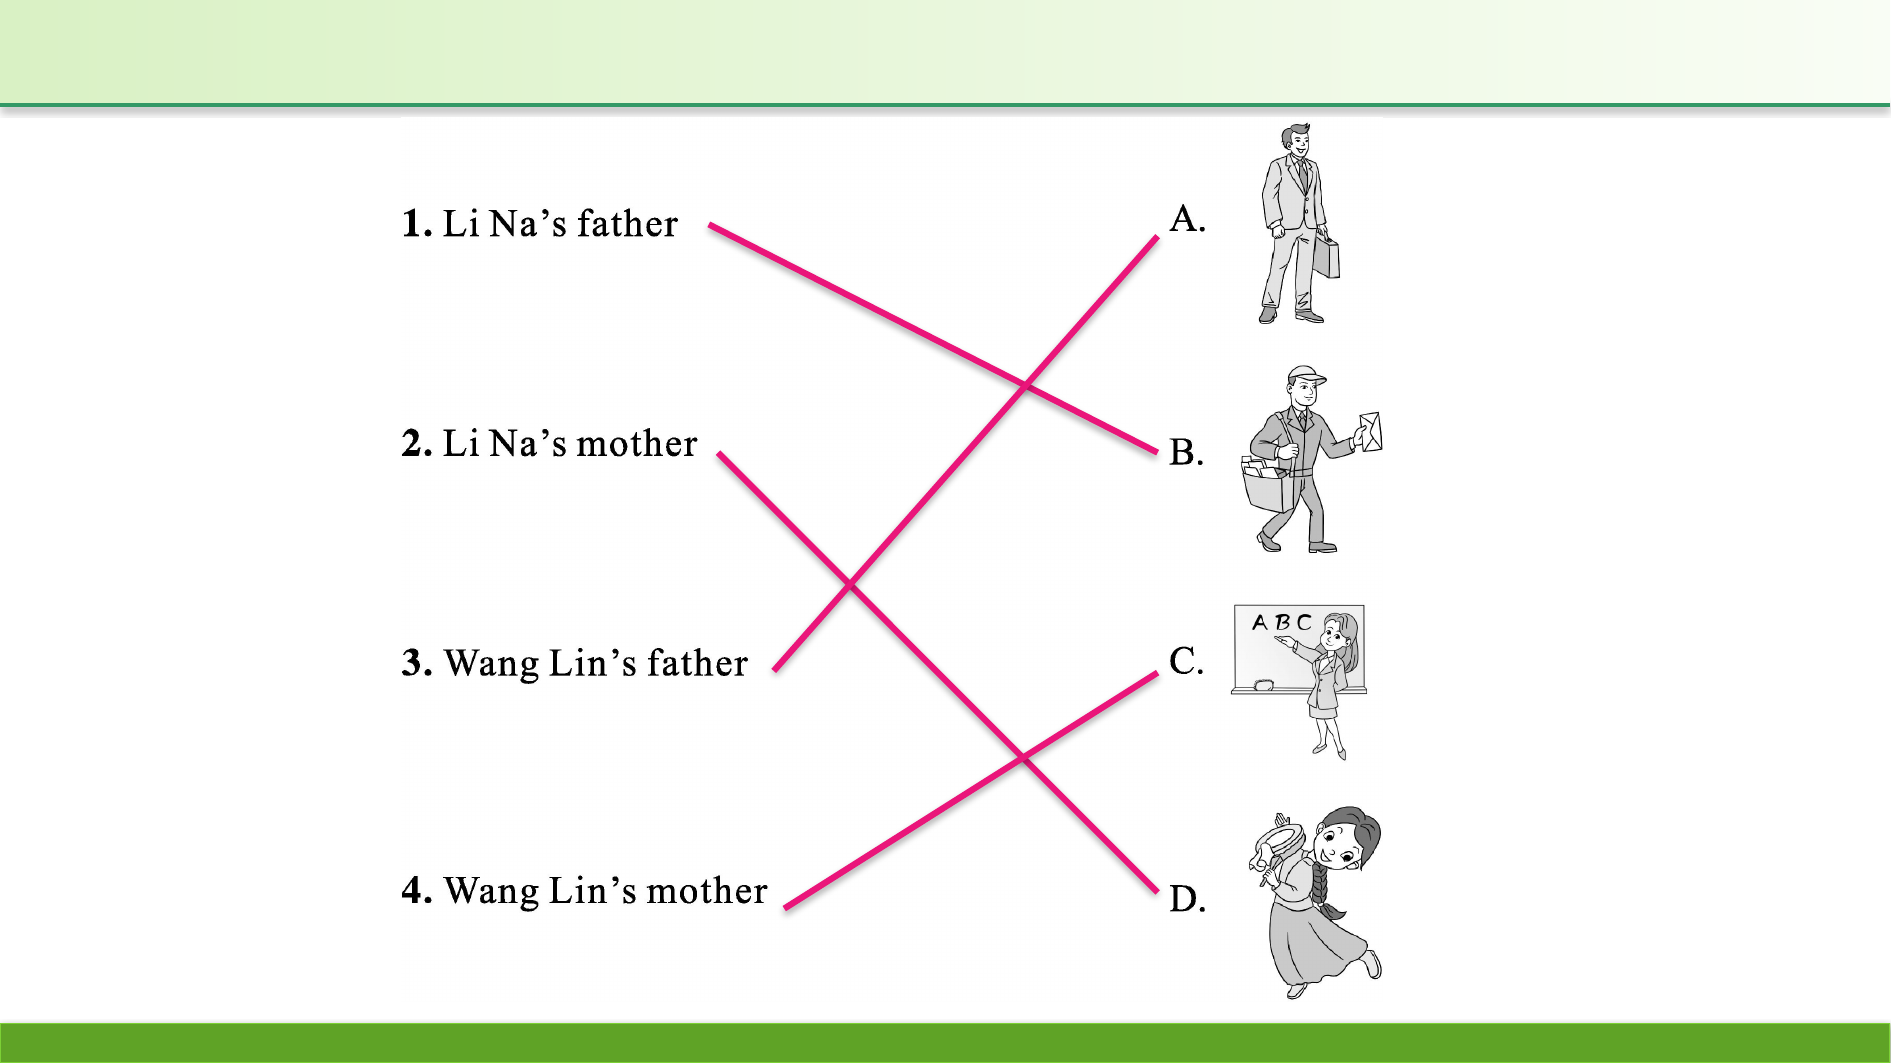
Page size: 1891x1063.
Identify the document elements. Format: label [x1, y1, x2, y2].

text_box [773, 235, 1158, 672]
text_box [783, 672, 1158, 909]
text_box [708, 224, 1158, 453]
text_box [717, 452, 778, 893]
picture [401, 117, 1383, 1003]
